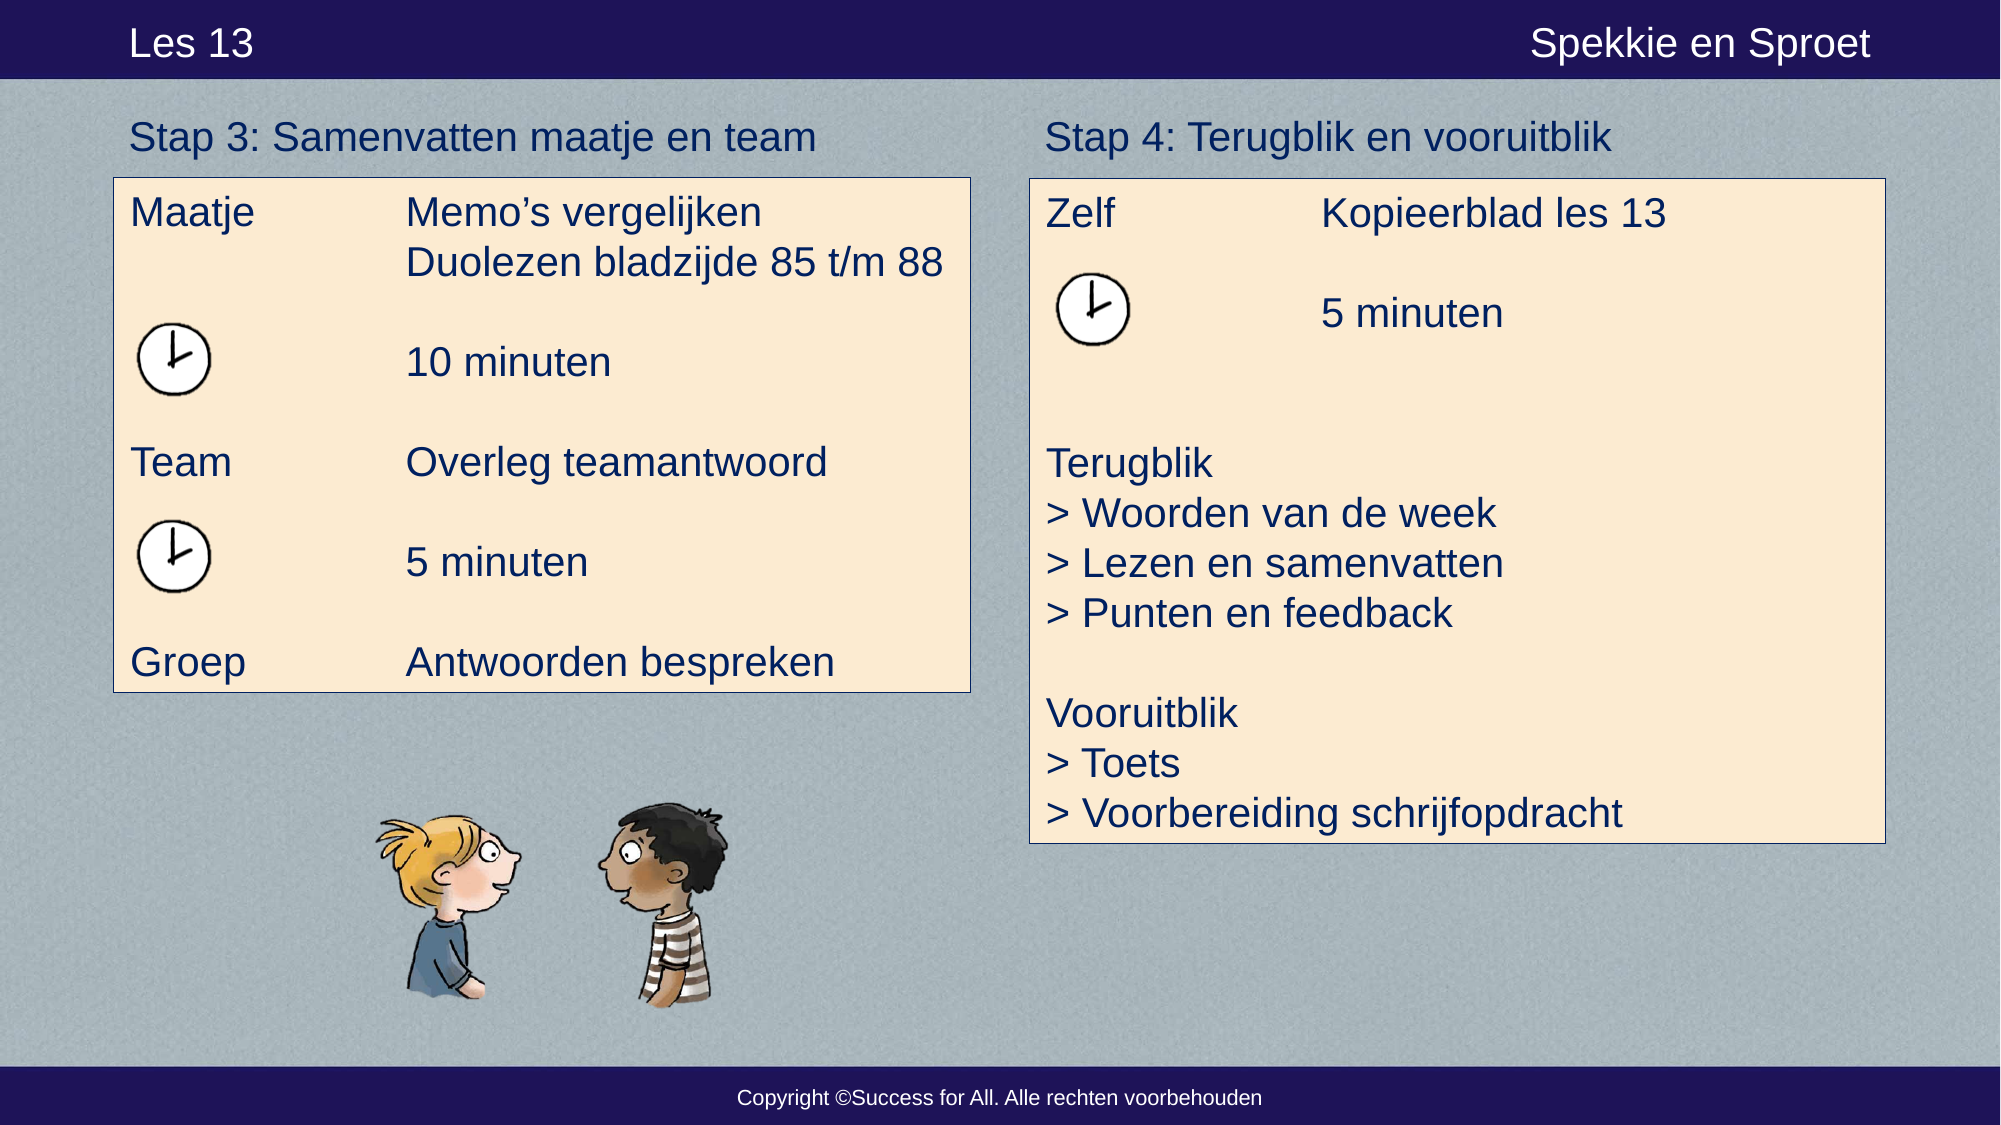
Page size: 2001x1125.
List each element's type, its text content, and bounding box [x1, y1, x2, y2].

text_box Zelf Kopieerblad les 13 5 minuten Terugblik > Woorden van de week > Lezen en samenvatten > Punten en feedback Vooruitblik > Toets > Voorbereiding schrijfopdracht [1029, 178, 1886, 844]
text_box Stap 4: Terugblik en vooruitblik [1029, 102, 1822, 167]
picture [0, 0, 2001, 1125]
text_box Spekkie en Sproet [999, 8, 1886, 73]
text_box Maatje Memo’s vergelijken Duolezen bladzijde 85 t/m 88 10 minuten Team Overleg teamantwoord 5 minuten Groep Antwoorden bespreken [113, 177, 971, 693]
text_box Stap 3: Samenvatten maatje en team [114, 101, 907, 167]
text_box Copyright ©Success for All. Alle rechten voorbehouden [0, 1076, 2000, 1125]
text_box Les 13 [114, 8, 354, 73]
